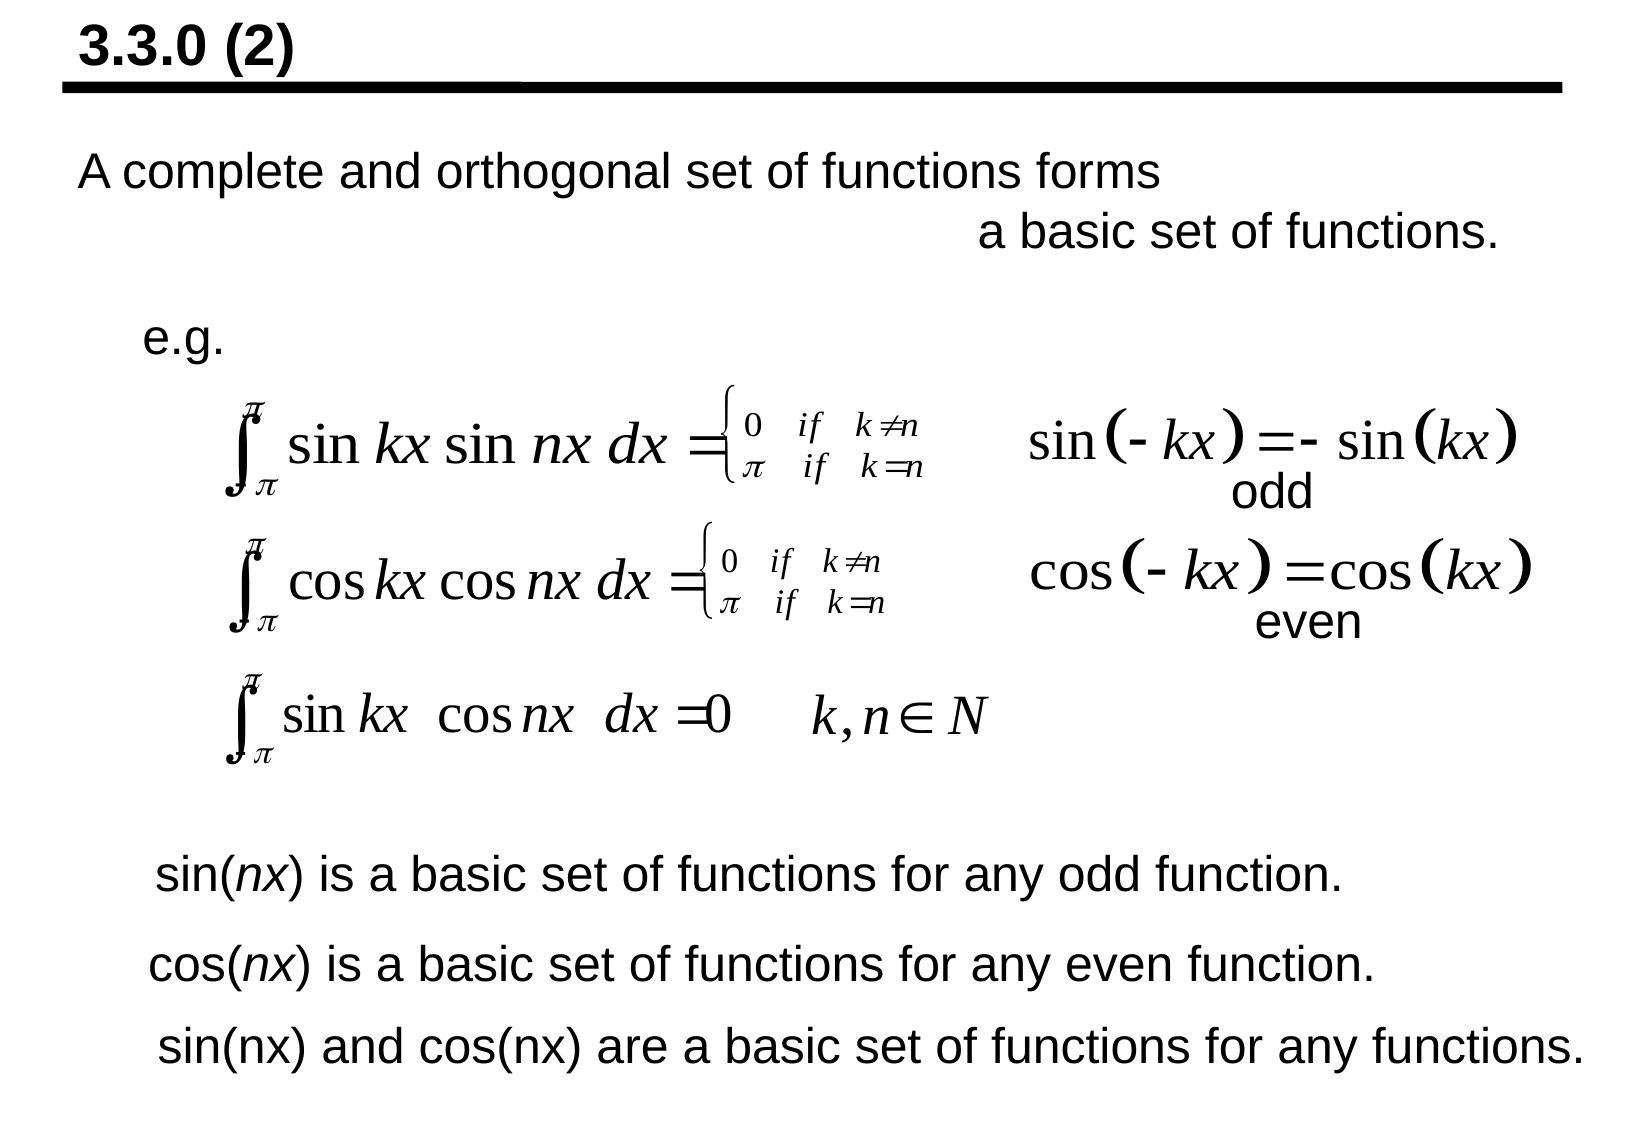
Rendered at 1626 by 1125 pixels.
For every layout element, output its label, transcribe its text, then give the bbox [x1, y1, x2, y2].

text_box A complete and orthogonal set of functions forms a basic set of functions. [62, 130, 1516, 266]
text_box sin(nx) is a basic set of functions for any odd function. [139, 834, 1375, 909]
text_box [203, 378, 1534, 776]
text_box sin(nx) and cos(nx) are a basic set of functions for any functions. [142, 1006, 1602, 1082]
text_box 3.3.0 (2) [63, 0, 312, 85]
text_box cos(nx) is a basic set of functions for any even function. [133, 923, 1393, 999]
text_box e.g. [127, 297, 242, 373]
